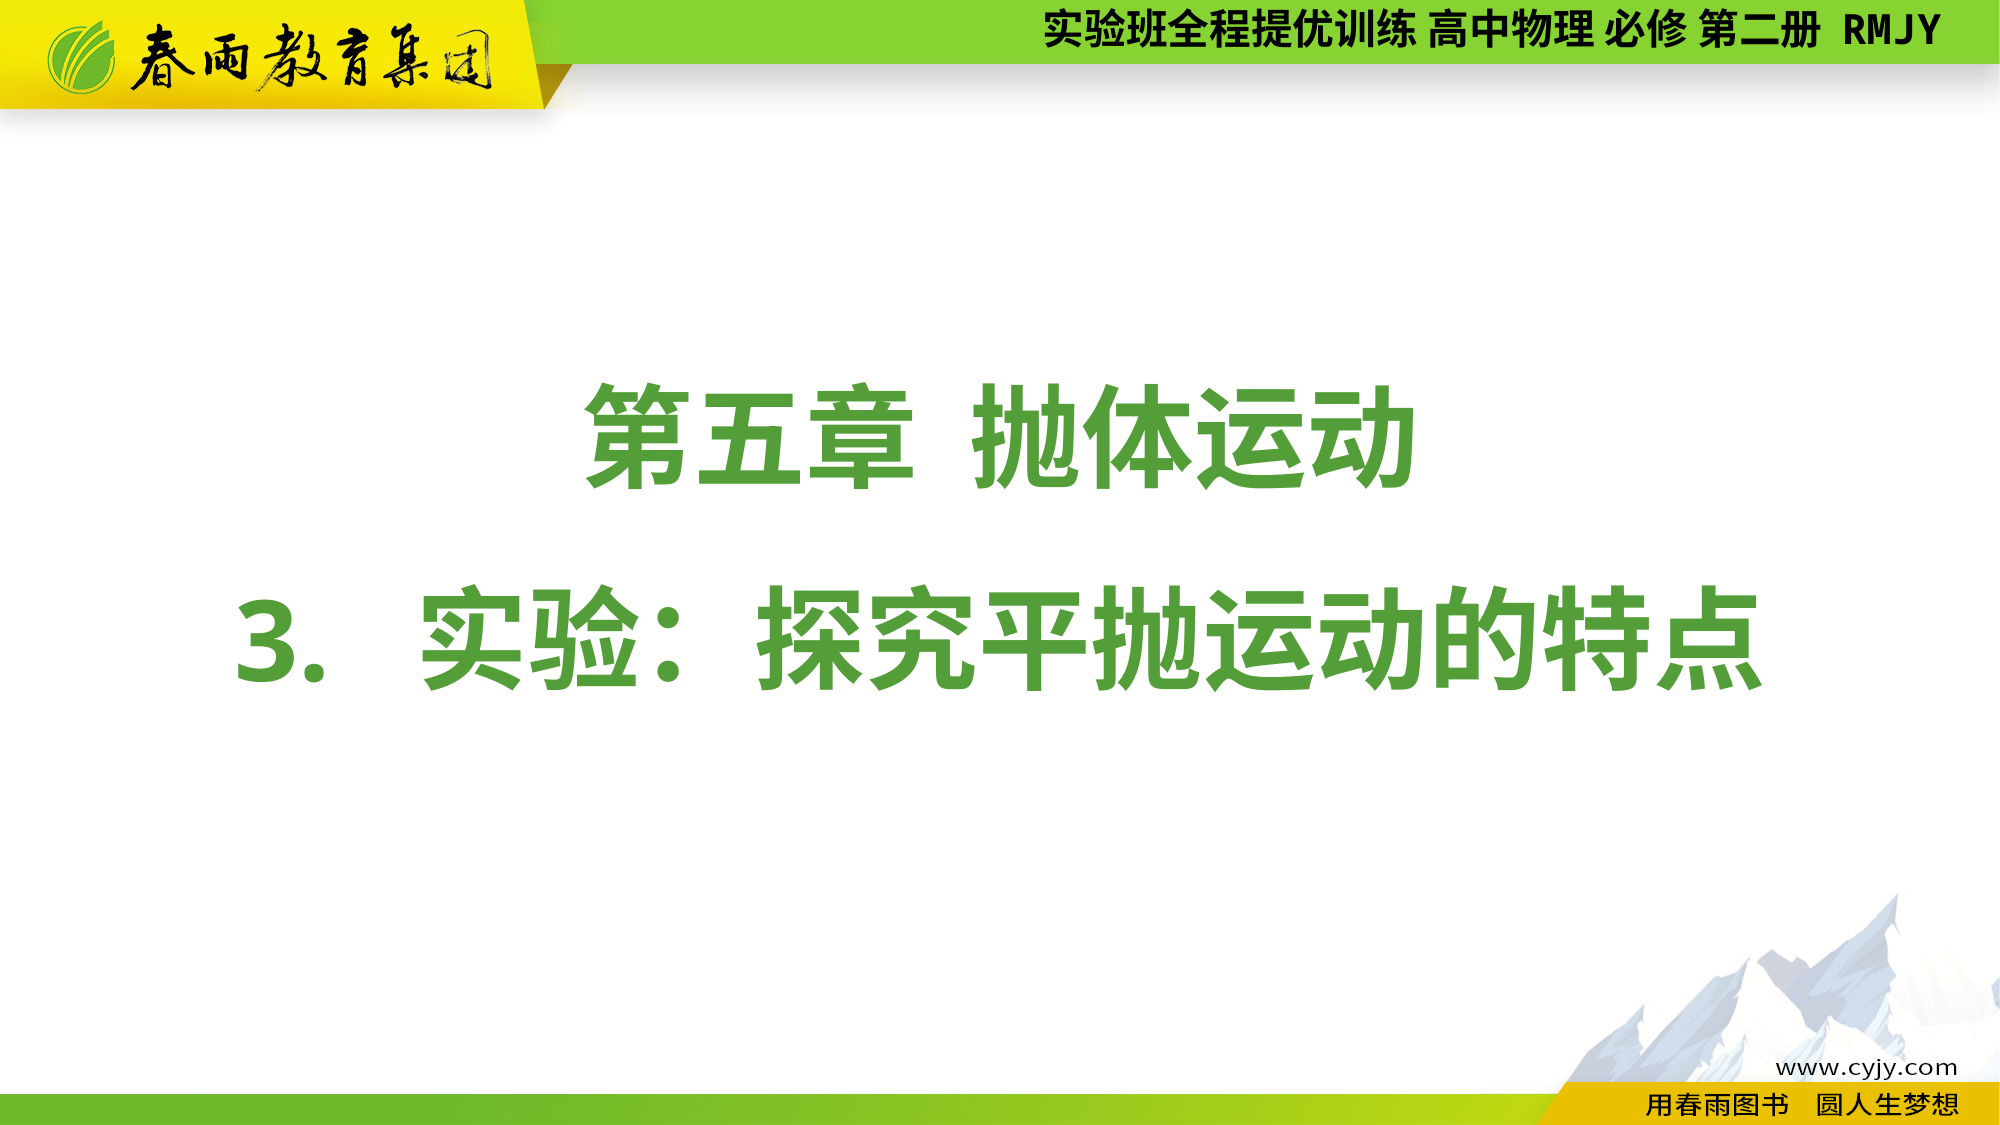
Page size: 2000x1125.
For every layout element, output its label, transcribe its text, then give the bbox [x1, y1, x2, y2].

picture [0, 0, 2000, 1125]
text_box 第五章 抛体运动 3. 实验：探究平抛运动的特点 [54, 291, 1946, 712]
